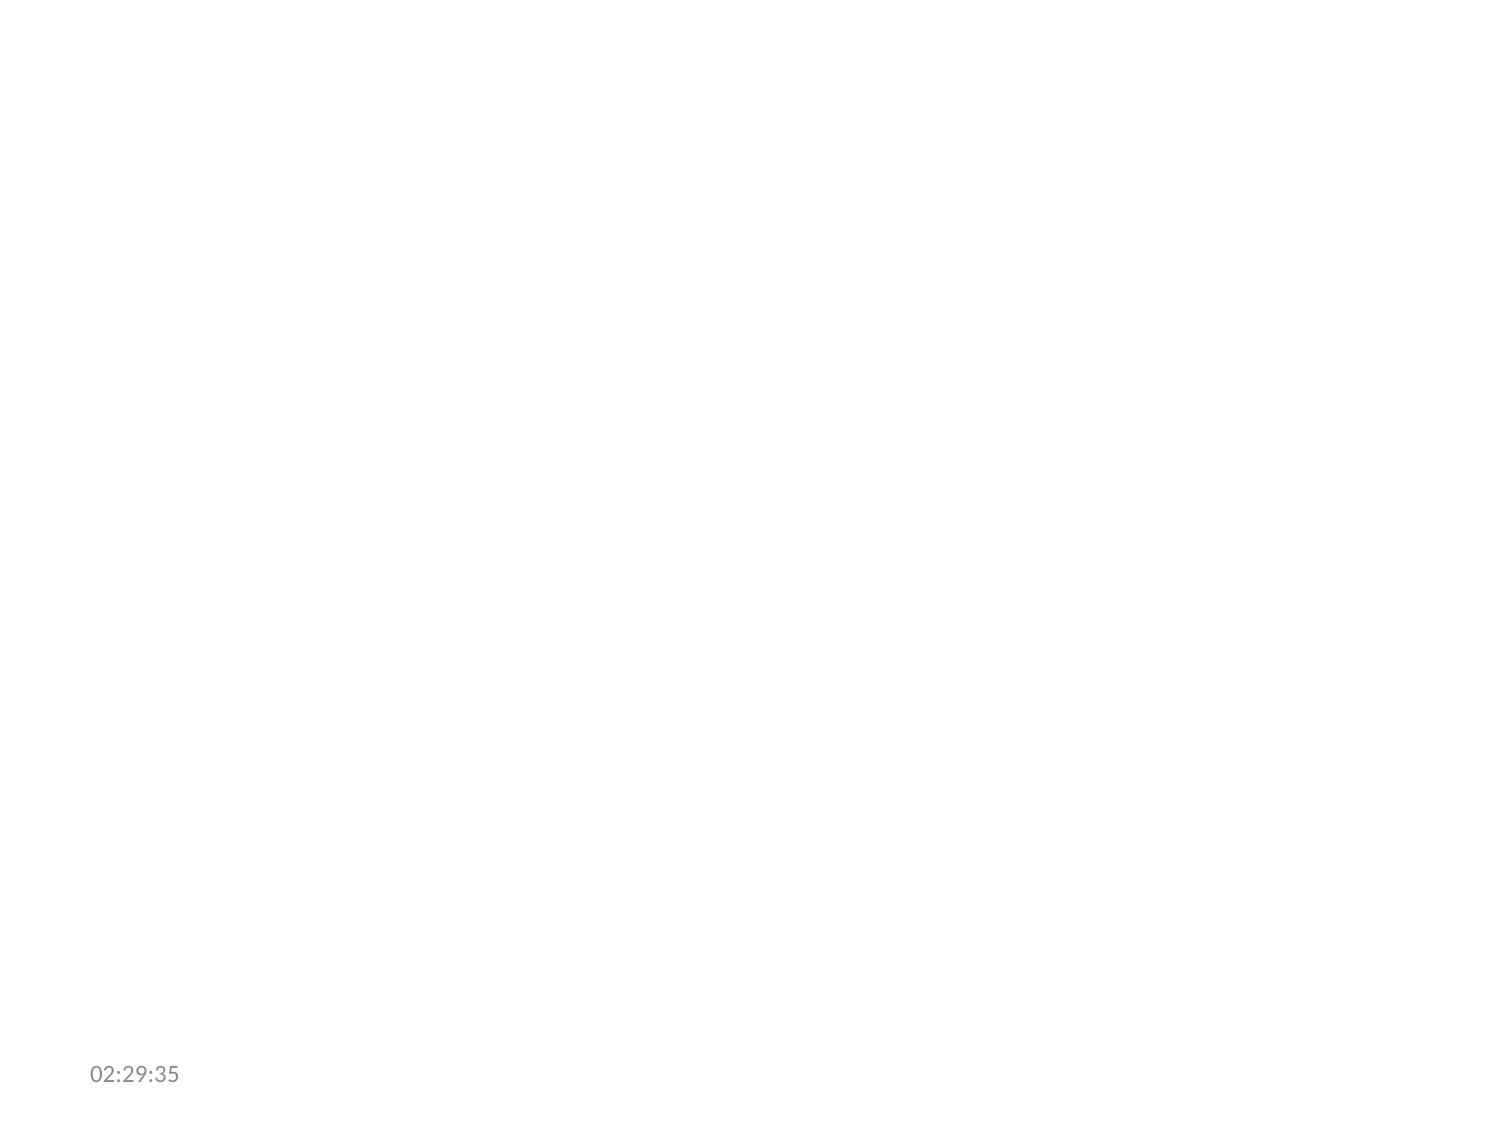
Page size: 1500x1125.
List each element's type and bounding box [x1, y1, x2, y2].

slide_number [75, 1042, 425, 1103]
